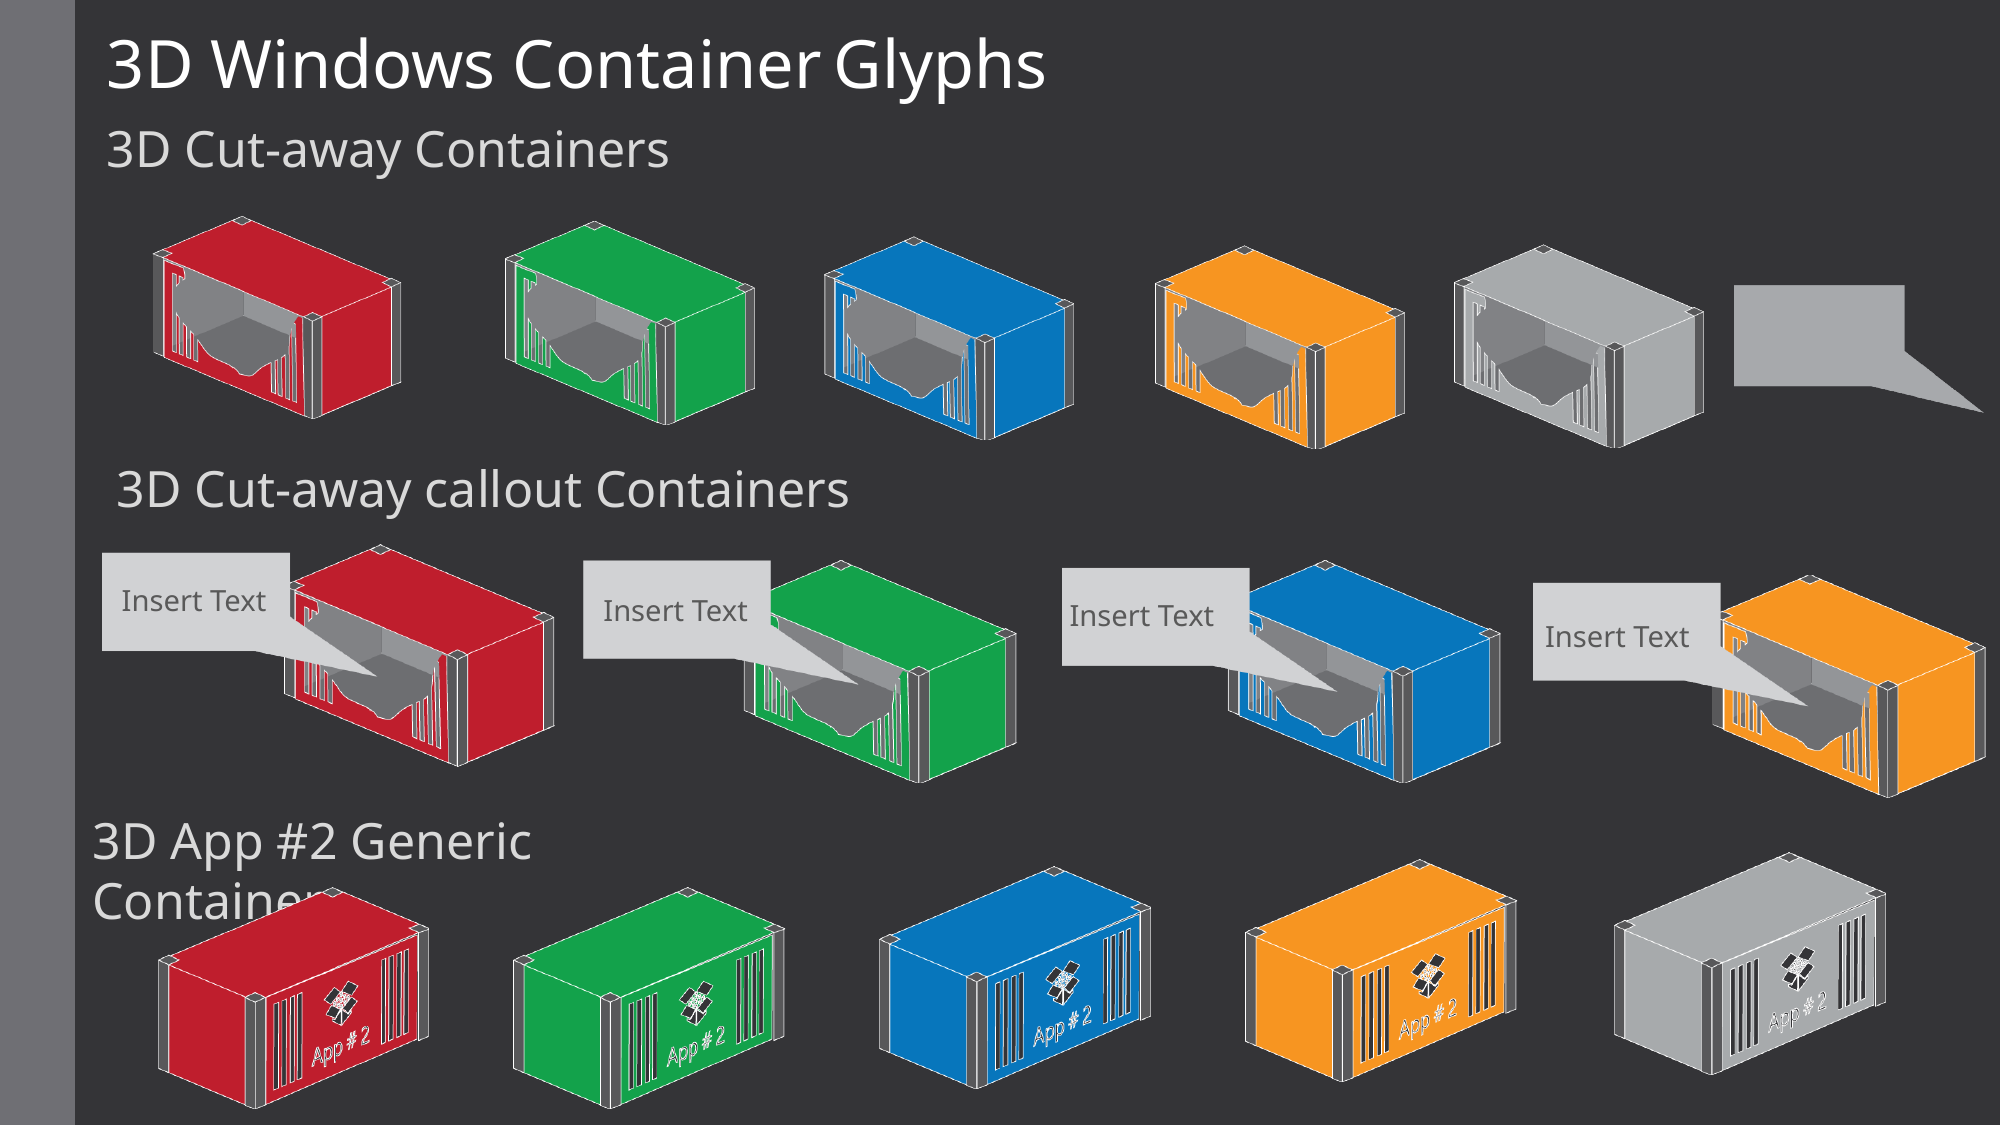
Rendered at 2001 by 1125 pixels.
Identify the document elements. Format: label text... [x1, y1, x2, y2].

text_box 3D App #2 Generic Containers [77, 802, 786, 938]
picture [151, 215, 402, 419]
picture [513, 885, 787, 1110]
picture [1245, 858, 1519, 1082]
picture [1155, 244, 1405, 449]
text_box 3D Windows Container Glyphs [92, 14, 1207, 110]
picture [101, 544, 555, 768]
picture [504, 220, 755, 425]
picture [580, 560, 1034, 783]
text_box 3D Cut-away callout Containers [102, 450, 895, 526]
picture [1612, 851, 1886, 1075]
picture [823, 236, 1074, 440]
picture [155, 885, 429, 1110]
picture [877, 865, 1151, 1089]
text_box 3D Cut-away Containers [92, 110, 746, 185]
picture [1454, 243, 1704, 448]
picture [1533, 575, 1987, 798]
picture [1729, 256, 1987, 467]
picture [1054, 560, 1508, 783]
